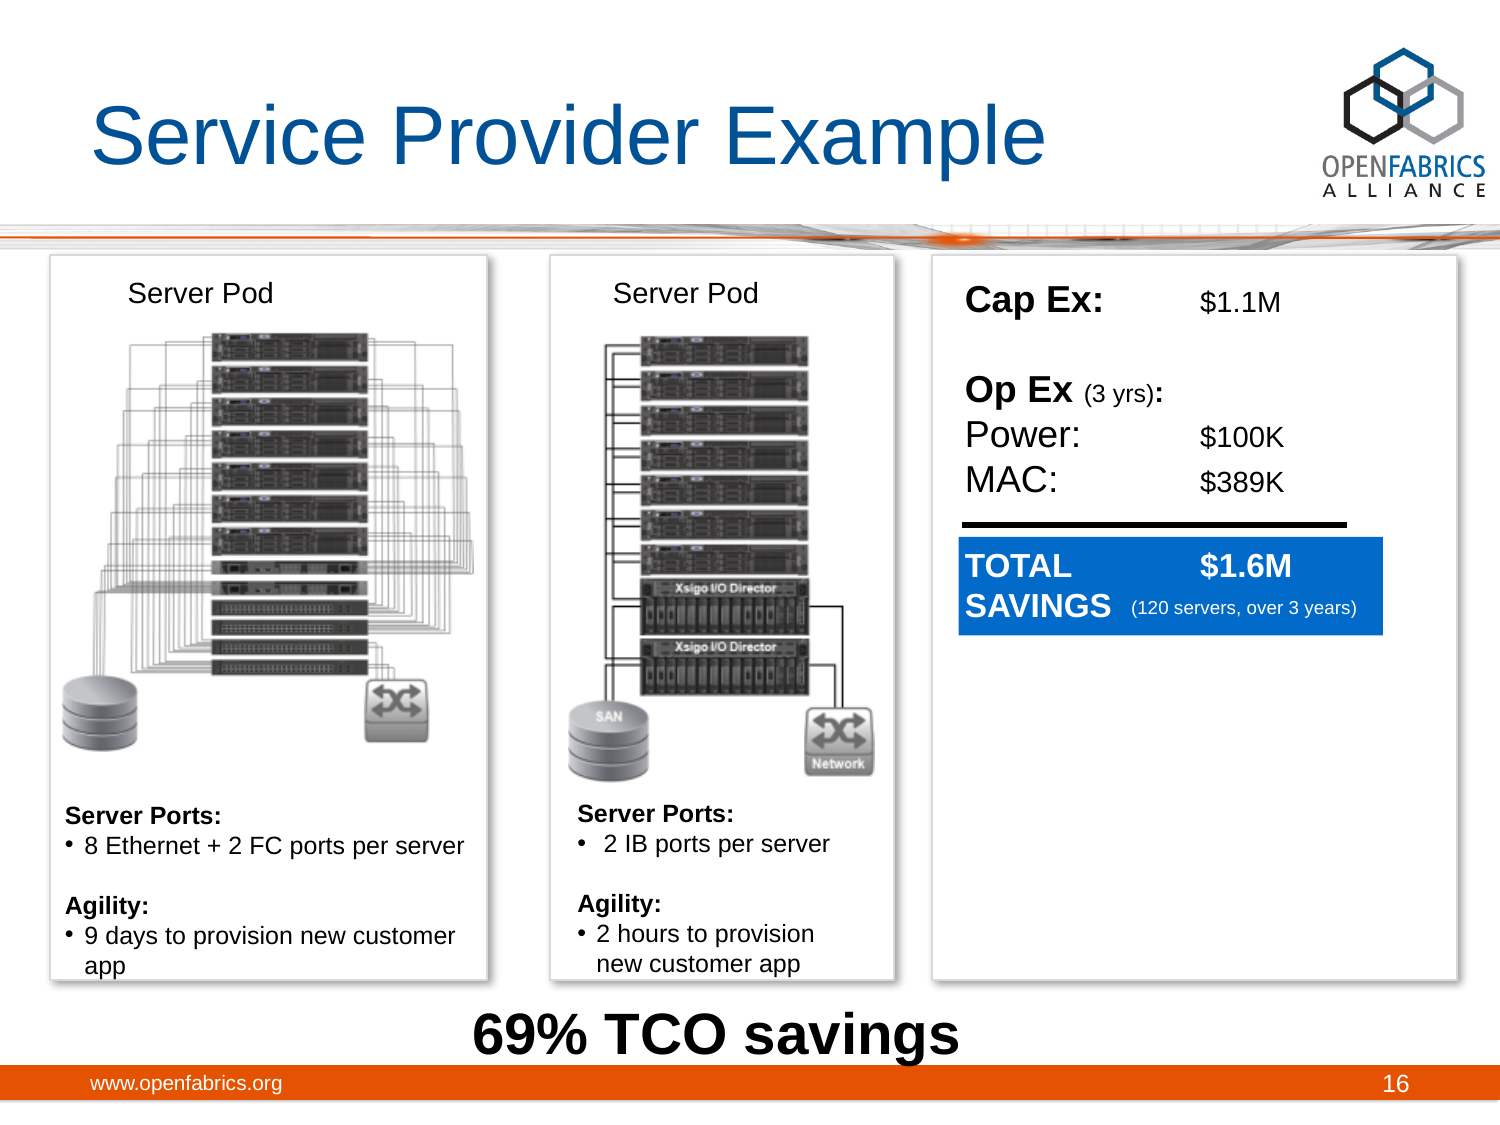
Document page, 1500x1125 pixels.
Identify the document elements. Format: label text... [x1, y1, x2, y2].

text_box 69% TCO savings [457, 989, 977, 1074]
picture [0, 224, 1500, 236]
footer www.openfabrics.org [75, 1052, 550, 1113]
picture [1312, 37, 1494, 219]
text_box Cap Ex: $1.1M Op Ex (3 yrs): Power: $100K MAC: $389K TOTAL $1.6M SAVINGS [949, 267, 1463, 677]
text_box Server Ports: 8 Ethernet + 2 FC ports per server Agility: 9 days to provision new customer app [49, 792, 488, 987]
picture [0, 239, 1500, 250]
text_box (120 servers, over 3 years) [1116, 588, 1401, 649]
text_box Server Ports: 2 IB ports per server Agility: 2 hours to provision new customer app [562, 790, 875, 985]
title Service Provider Example [74, 37, 1301, 226]
text_box Server Pod [598, 267, 775, 317]
picture [568, 335, 876, 786]
slide_number 16 [1074, 1052, 1425, 1113]
text_box Server Pod [113, 267, 290, 317]
text_box [548, 253, 896, 982]
text_box [48, 253, 489, 982]
picture [62, 332, 475, 755]
text_box [929, 253, 1459, 982]
